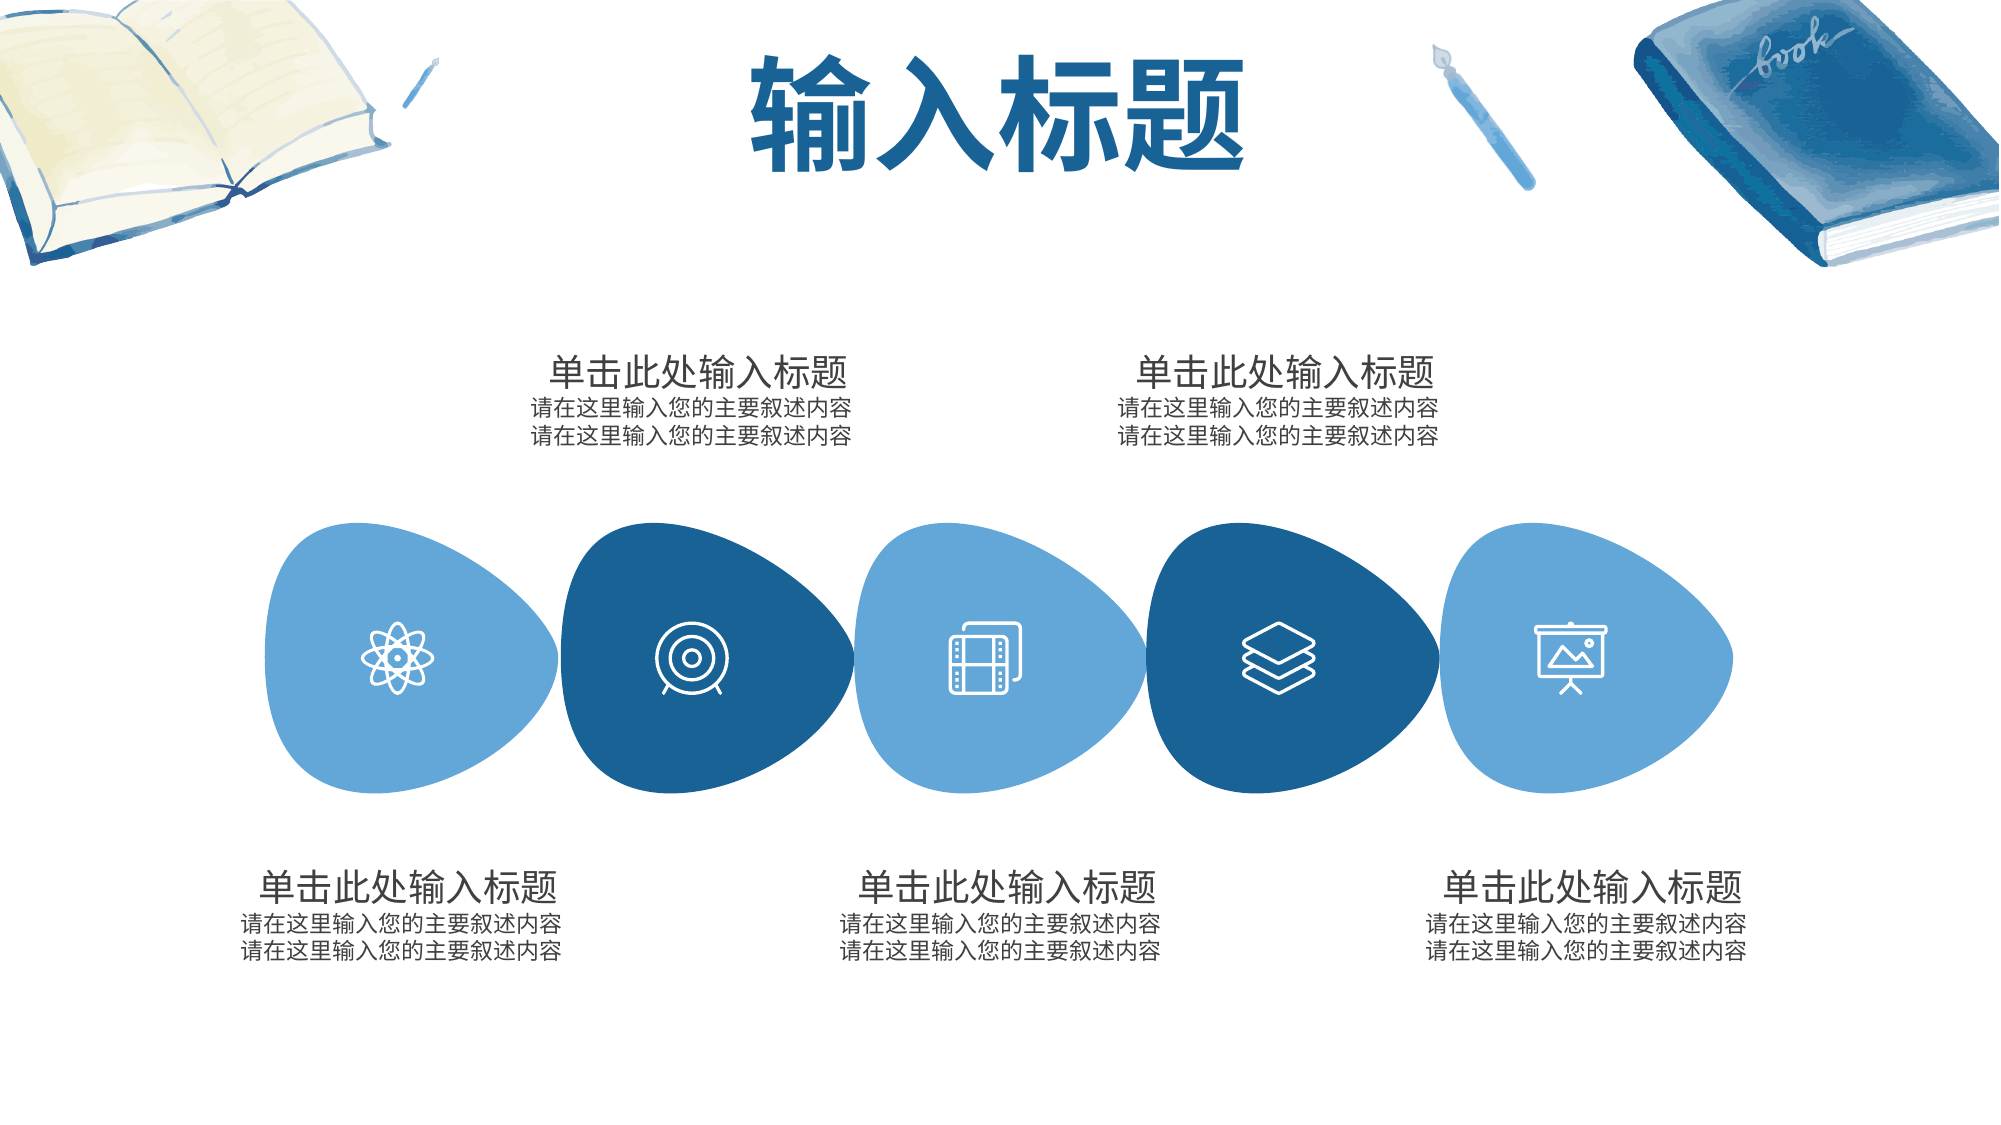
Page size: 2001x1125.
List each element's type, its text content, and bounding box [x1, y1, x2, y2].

text_box 单击此处输入标题 请在这里输入您的主要叙述内容 请在这里输入您的主要叙述内容 [825, 856, 1177, 1042]
text_box [1438, 521, 1735, 795]
text_box 单击此处输入标题 请在这里输入您的主要叙述内容 请在这里输入您的主要叙述内容 [225, 856, 578, 1042]
text_box [559, 526, 853, 795]
text_box [961, 621, 1023, 682]
text_box 单击此处输入标题 请在这里输入您的主要叙述内容 请在这里输入您的主要叙述内容 [1102, 341, 1455, 526]
picture [0, 0, 447, 280]
text_box [360, 621, 435, 695]
text_box 输入标题 [607, 29, 1387, 194]
text_box 单击此处输入标题 请在这里输入您的主要叙述内容 请在这里输入您的主要叙述内容 [516, 341, 868, 526]
text_box [1534, 621, 1608, 695]
text_box [948, 634, 1009, 695]
picture [1421, 0, 2000, 280]
text_box [1145, 526, 1439, 795]
text_box [263, 521, 559, 795]
text_box [655, 621, 729, 695]
text_box [853, 521, 1145, 795]
text_box 单击此处输入标题 请在这里输入您的主要叙述内容 请在这里输入您的主要叙述内容 [1410, 856, 1763, 1042]
text_box [1241, 621, 1316, 695]
